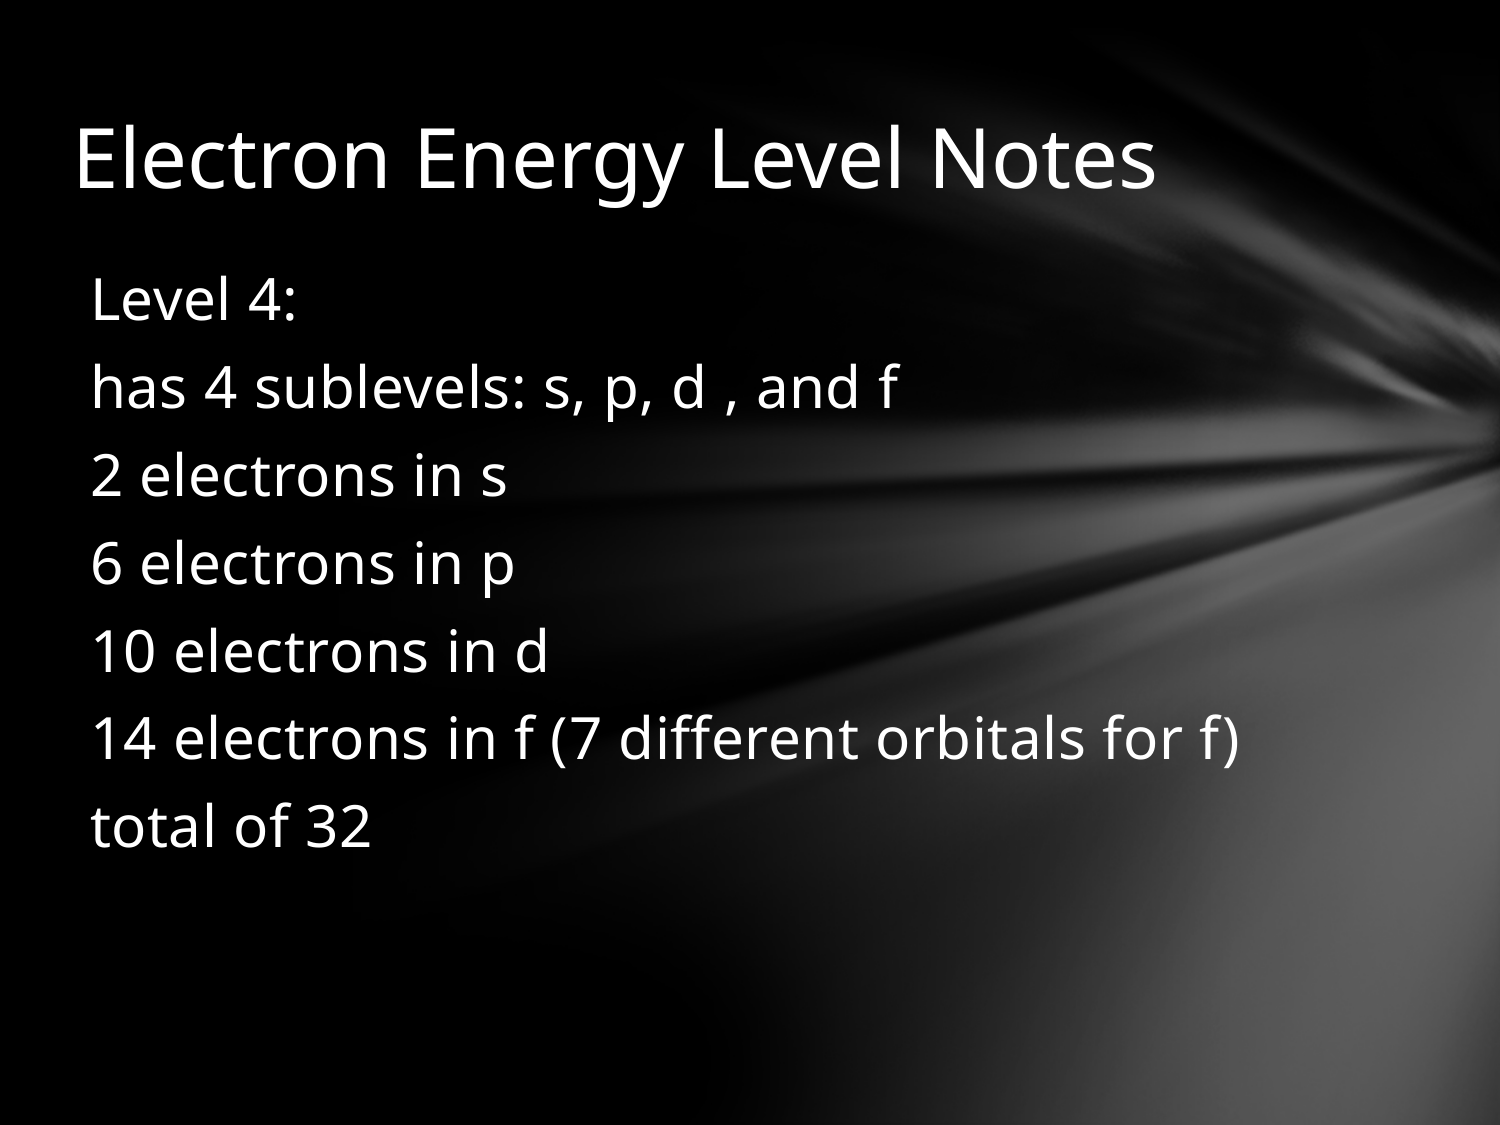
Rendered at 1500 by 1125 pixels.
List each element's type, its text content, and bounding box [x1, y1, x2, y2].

title Electron Energy Level Notes [57, 37, 1318, 213]
list Level 4: has 4 sublevels: s, p, d , and f 2 electrons in s 6 electrons in p 10 electrons in d 14 electrons in f (7 different orbitals for f) total of 32 [75, 262, 1425, 1005]
